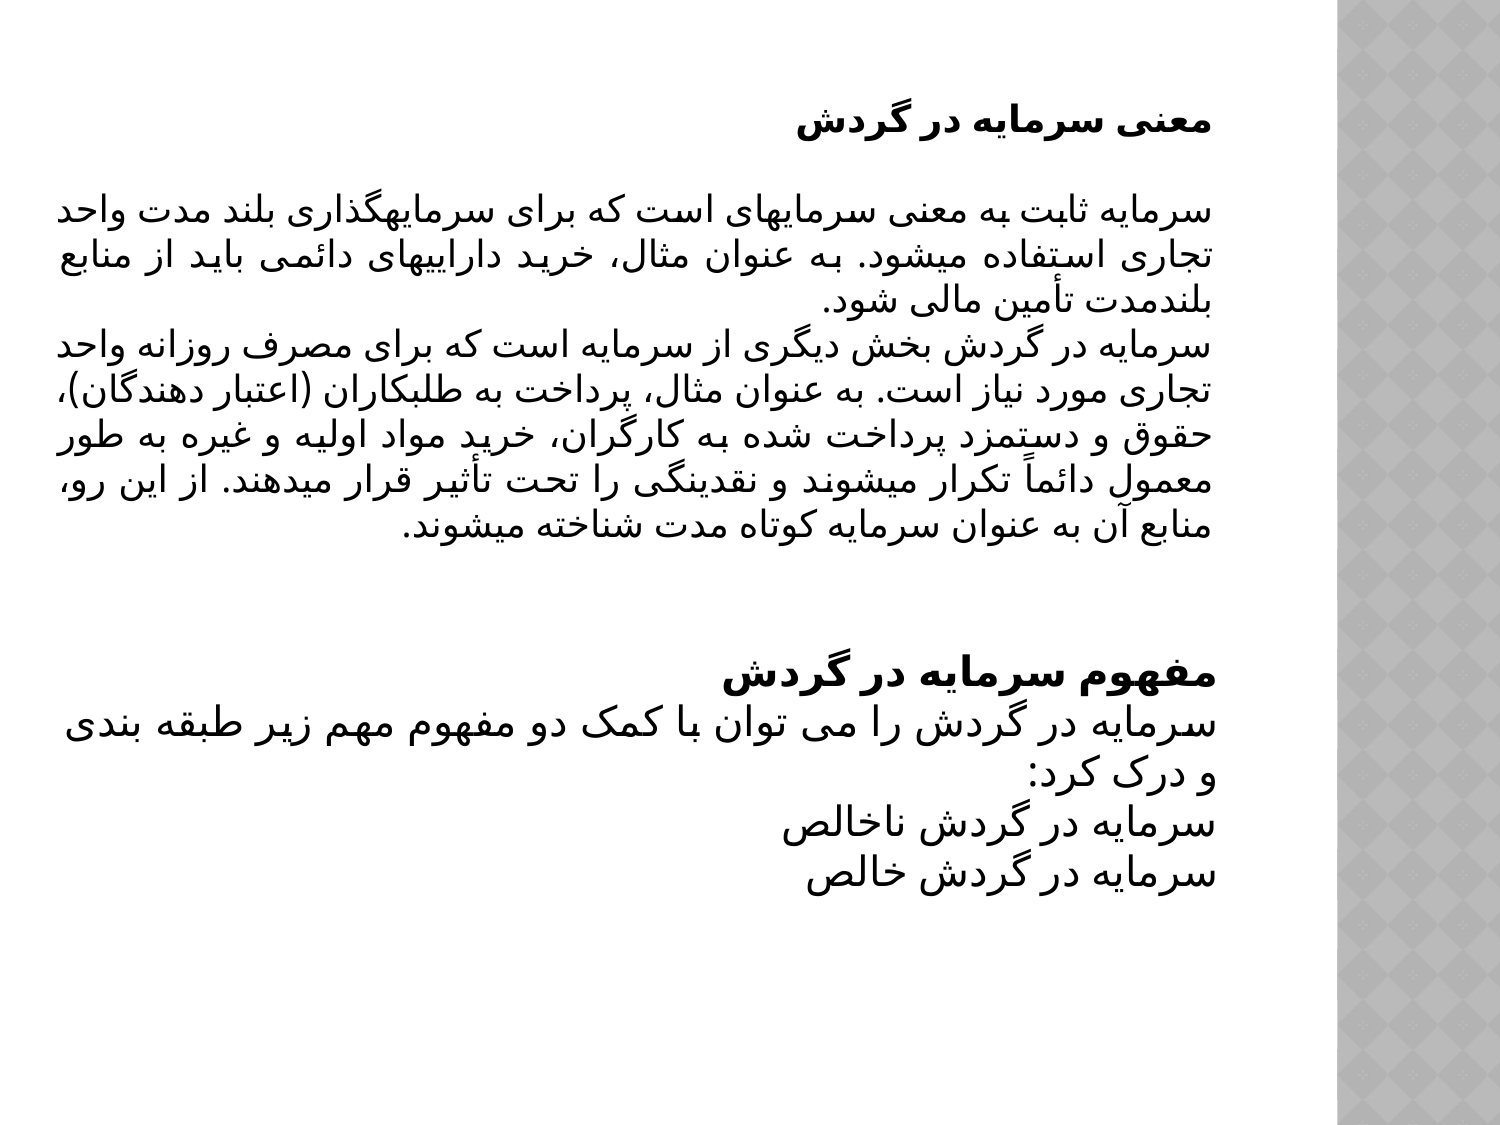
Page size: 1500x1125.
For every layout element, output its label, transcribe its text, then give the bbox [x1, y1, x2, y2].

text_box مفهوم سرمایه در گردش سرمایه در گردش را می توان با کمک دو مفهوم مهم زیر طبقه بندی و درک کرد: سرمایه در گردش ناخالص سرمایه در گردش خالص [48, 637, 1234, 903]
text_box معنی سرمایه در گردش سرمایه ثابت به معنی سرمایه‏ای است که برای سرمایه‏گذاری بلند مدت واحد تجاری استفاده می‎شود. به عنوان مثال، خرید دارایی‏های دائمی باید از منابع بلندمدت تأمین مالی شود. سرمایه در گردش بخش دیگری از سرمایه است که برای مصرف روزانه واحد تجاری مورد نیاز است. به عنوان مثال، پرداخت به طلبکاران (اعتبار دهندگان)، حقوق و دستمزد پرداخت شده به کارگران، خرید مواد اولیه و غیره به طور معمول دائماً تکرار می­شوند و نقدینگی را تحت تأثیر قرار می­دهند. از این رو، منابع آن به عنوان سرمایه کوتاه مدت شناخته می­شوند. [40, 87, 1229, 598]
